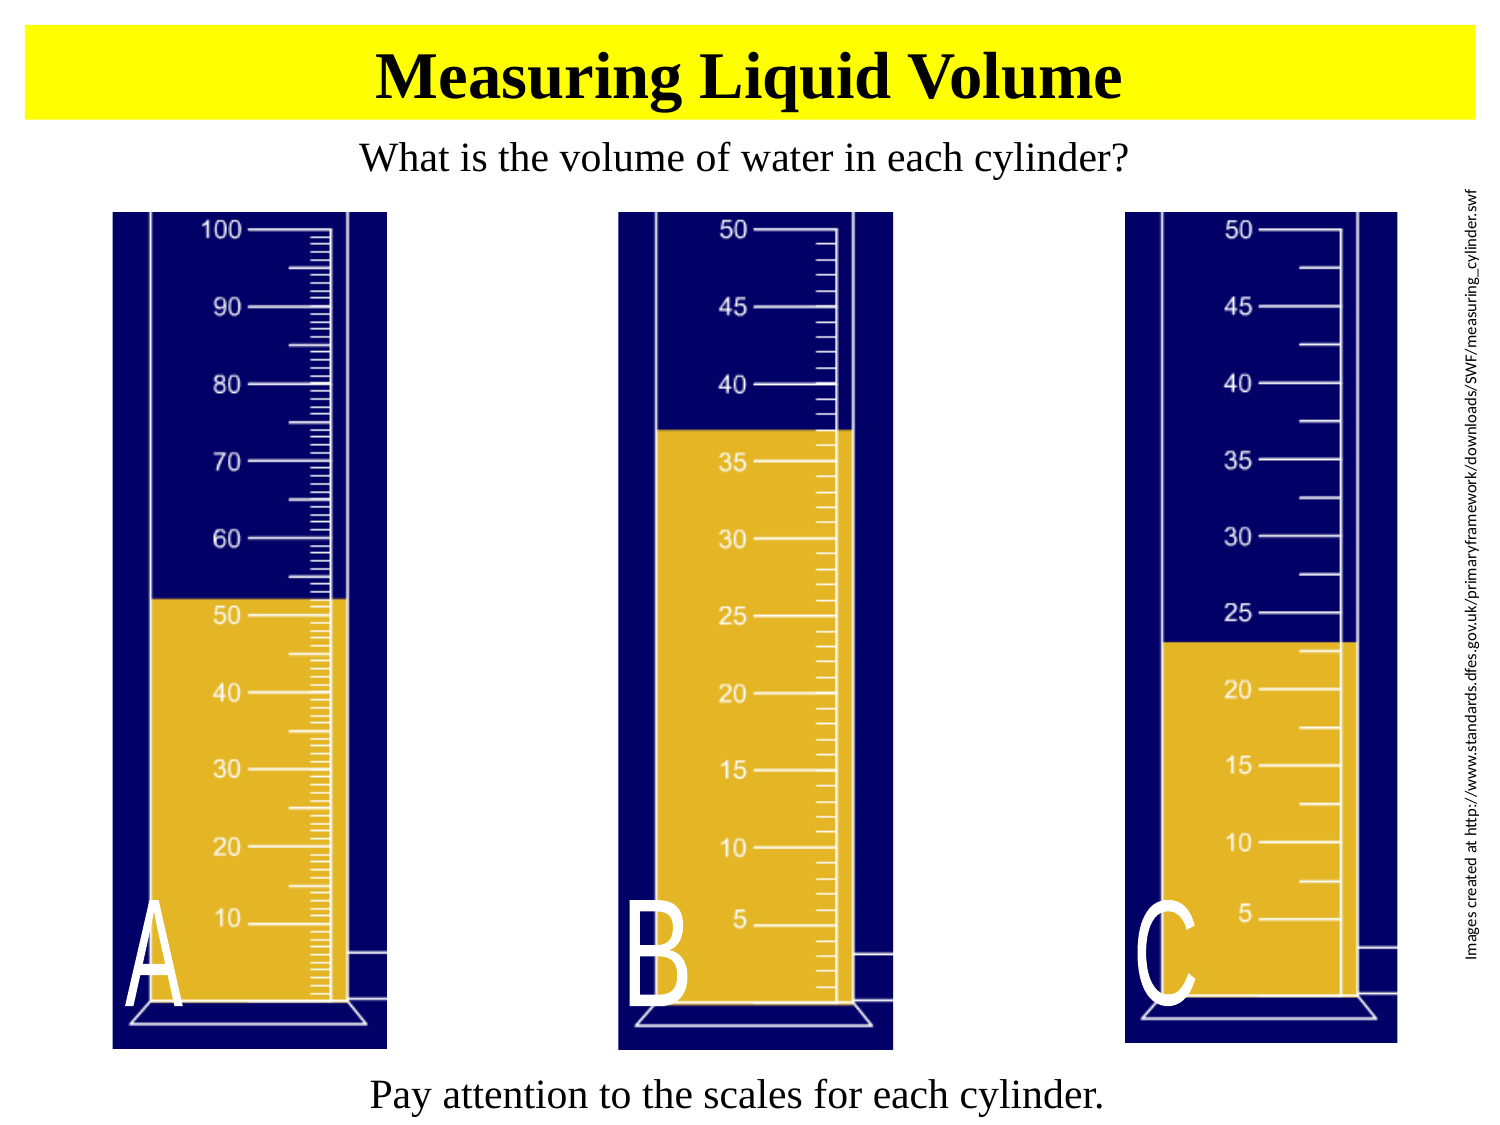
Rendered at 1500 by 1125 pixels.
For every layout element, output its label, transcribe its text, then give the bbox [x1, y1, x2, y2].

picture [618, 212, 894, 1051]
picture [1124, 212, 1398, 1043]
text_box Measuring Liquid Volume [24, 24, 1452, 120]
text_box Images created at http://www.standards.dfes.gov.uk/primaryframework/downloads/SWF/measuring_cylinder.swf [1452, 24, 1487, 1125]
text_box What is the volume of water in each cylinder? [37, 122, 1463, 188]
text_box Pay attention to the scales for each cylinder. [24, 1059, 1450, 1125]
picture [112, 212, 388, 1050]
